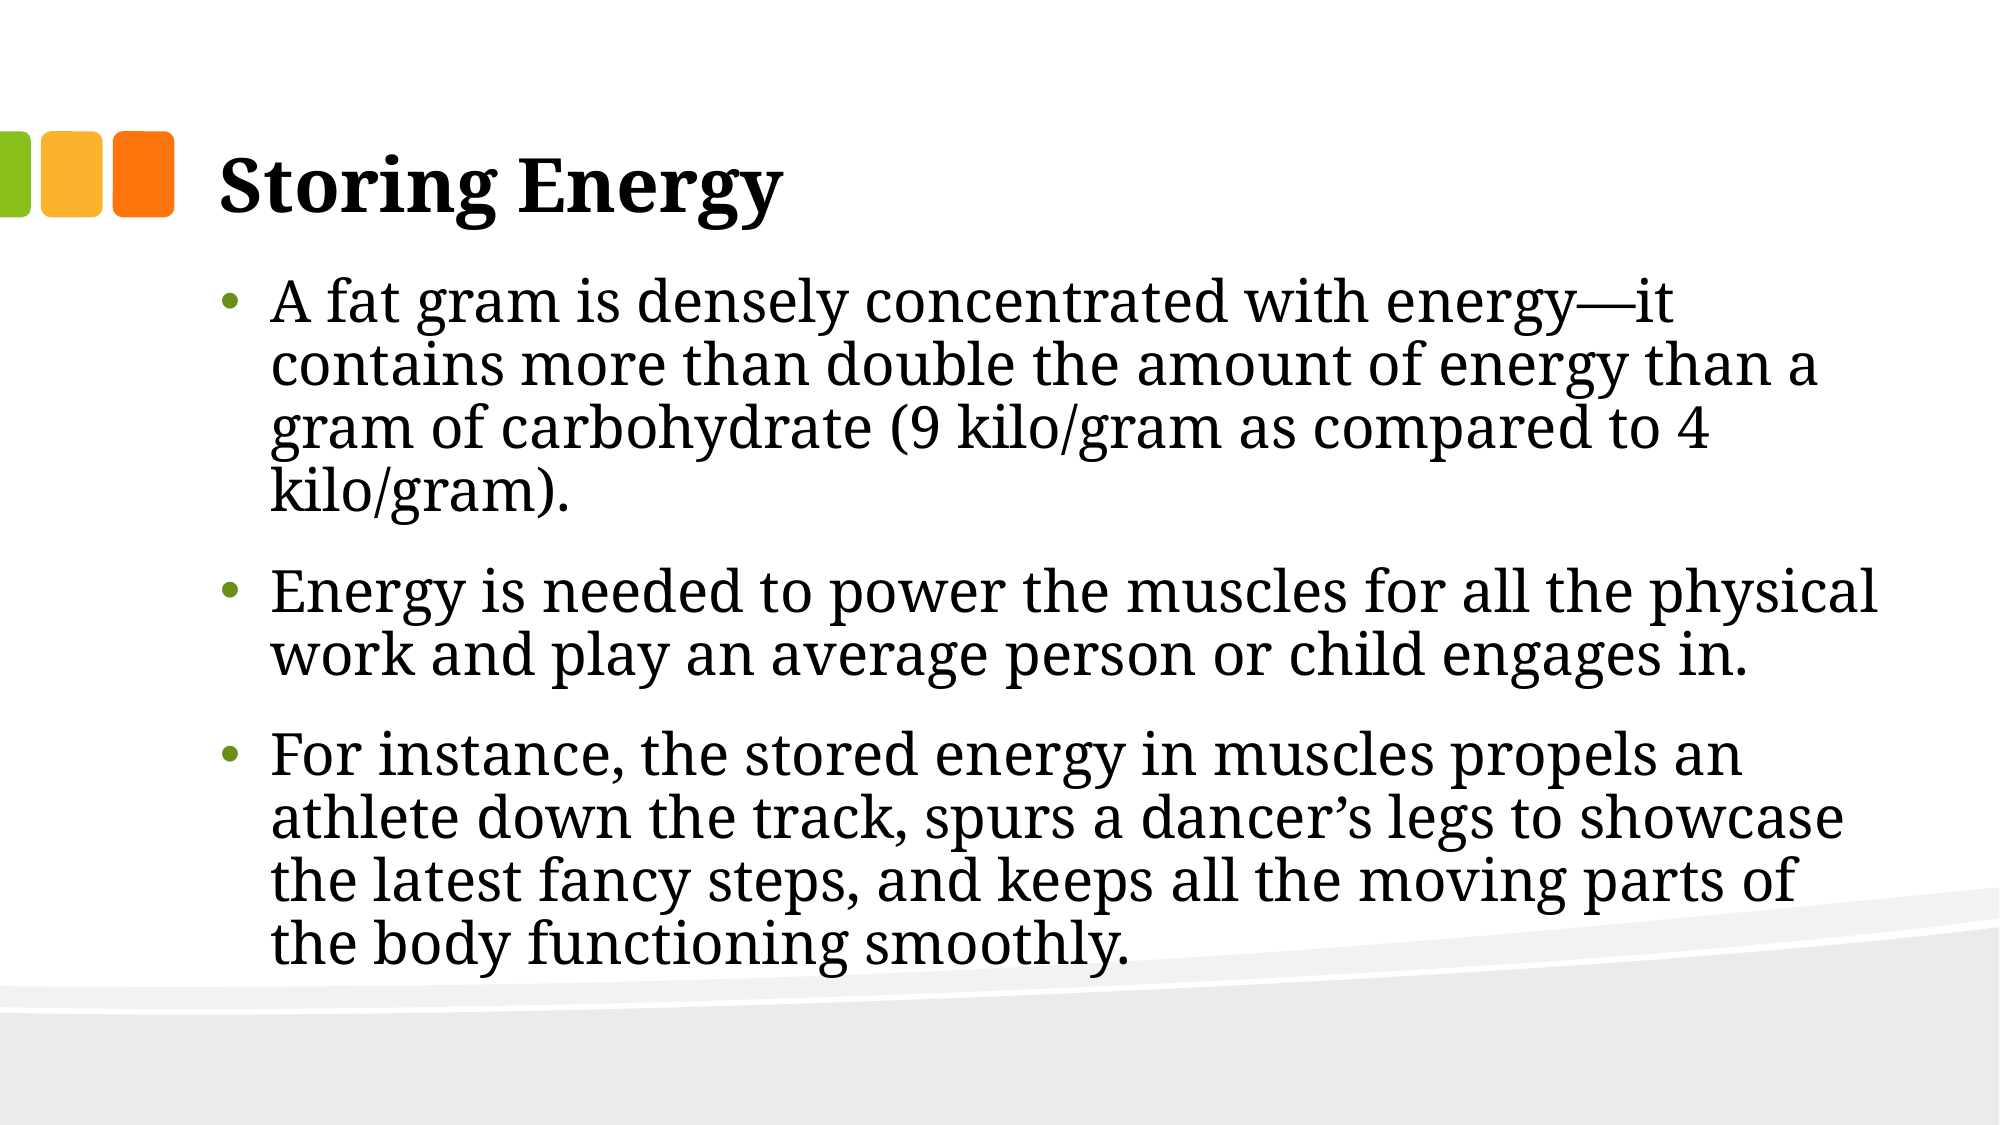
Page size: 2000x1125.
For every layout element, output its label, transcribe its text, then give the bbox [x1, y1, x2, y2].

title Storing Energy [199, 24, 1800, 238]
list A fat gram is densely concentrated with energy—it contains more than double the amount of energy than a gram of carbohydrate (9 kilo/gram as compared to 4 kilo/gram). Energy is needed to power the muscles for all the physical work and play an average person or child engages in. For instance, the stored energy in muscles propels an athlete down the track, spurs a dancer’s legs to showcase the latest fancy steps, and keeps all the moving parts of the body functioning smoothly. [199, 262, 1913, 1063]
